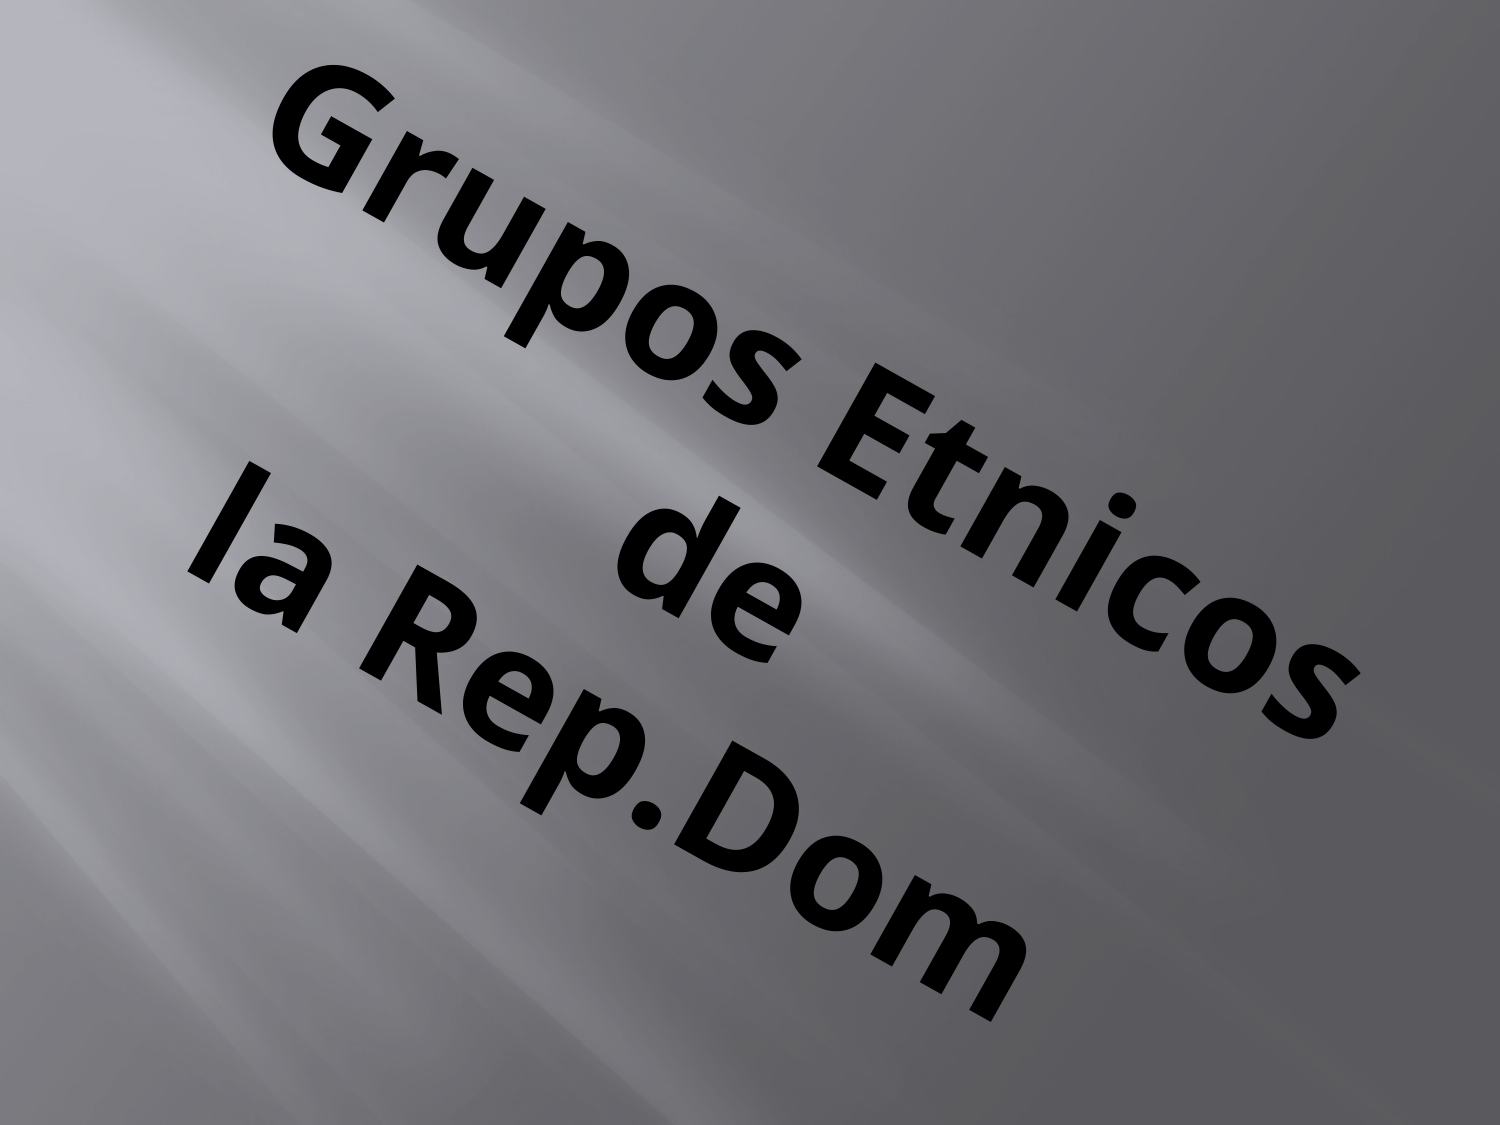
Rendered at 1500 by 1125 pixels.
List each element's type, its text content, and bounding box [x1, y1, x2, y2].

title Grupos Etnicos de la Rep.Dom [82, 164, 1396, 989]
